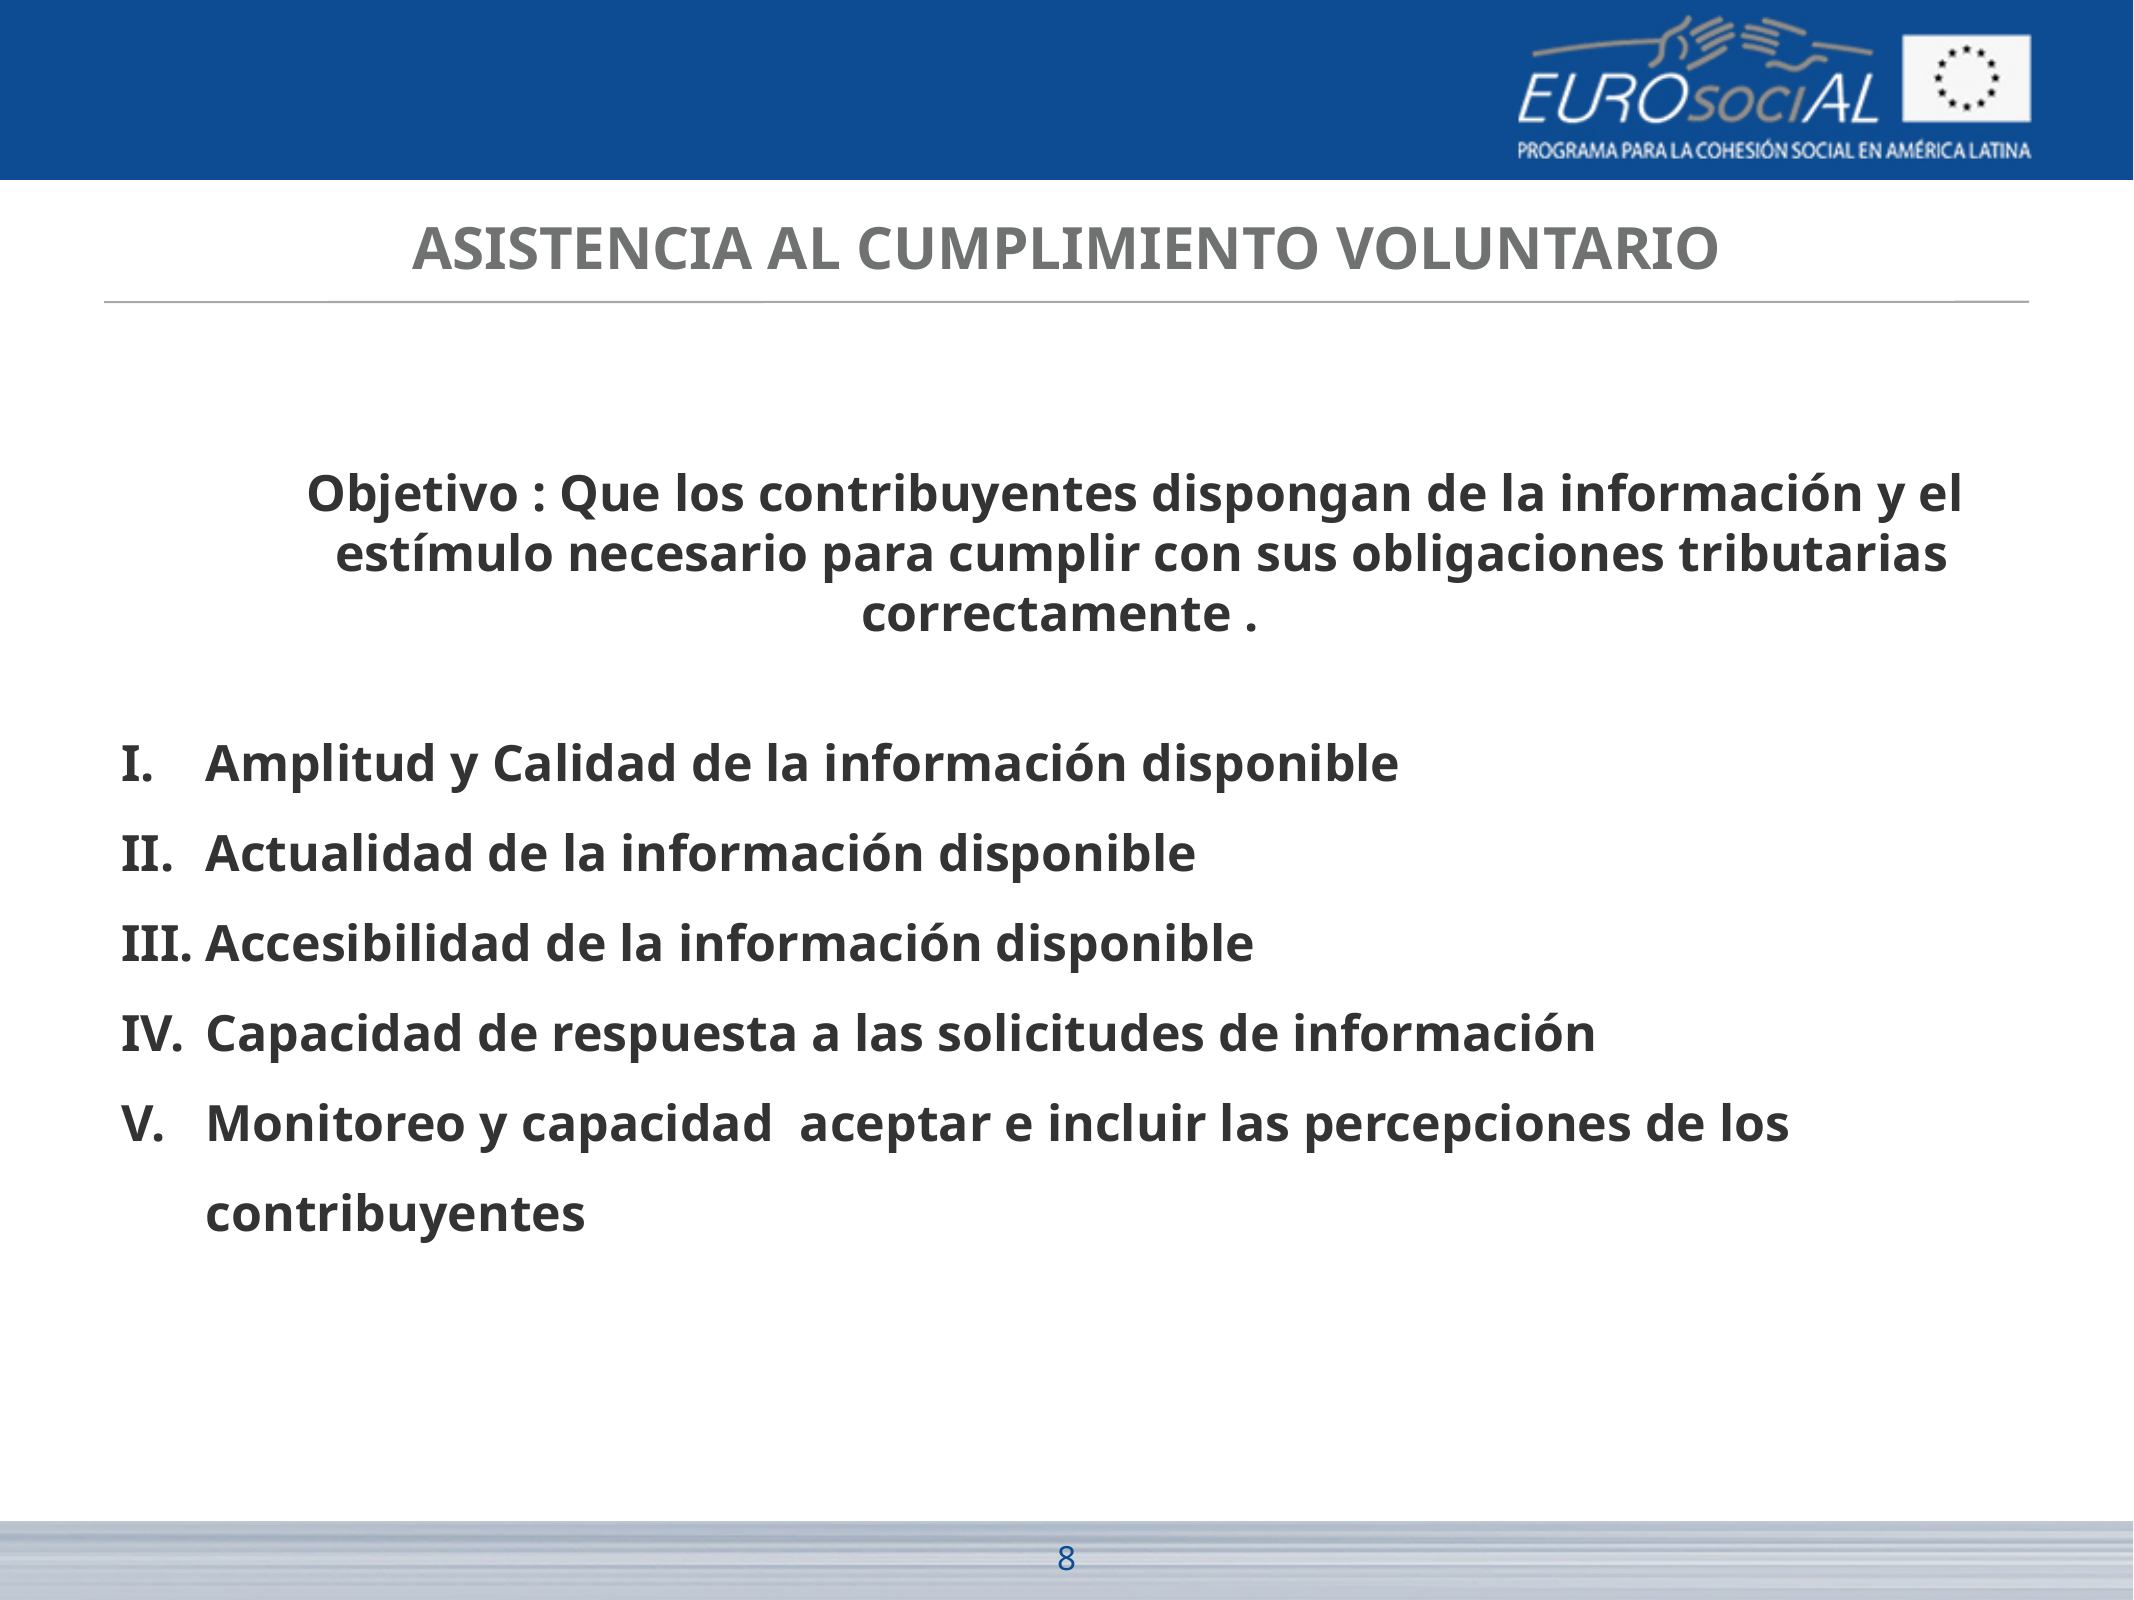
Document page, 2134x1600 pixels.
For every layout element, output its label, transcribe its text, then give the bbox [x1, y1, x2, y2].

picture [0, 1521, 2134, 1600]
slide_number 8 [1040, 1529, 1094, 1587]
list Objetivo : Que los contribuyentes dispongan de la información y el estímulo necesario para cumplir con sus obligaciones tributarias correctamente . Amplitud y Calidad de la información disponible Actualidad de la información disponible Accesibilidad de la información disponible Capacidad de respuesta a las solicitudes de información Monitoreo y capacidad aceptar e incluir las percepciones de los contribuyentes La cantidad de información disponible para los contribuyentes para explicar, en términos claros, lo que son sus obligaciones y derechos, respecto de cada impuesto. La información, en especial , la que está a disposición en los sitios web o en formatos o guías estándar, debe ser no solo amplia en su naturaleza, sino que también deben permitir a los contribuyentes obtener respuestas específicas a las preguntas que formulen (genéricos y específica ). Criterios de valoración – Toda la información necesaria está fácilmente disponible para los contribuyentes de explicar, de manera clara y simple, lo que son sus obligaciones y derechos para todos los impuestos principales. [106, 373, 2027, 1430]
picture [0, 0, 2134, 180]
title ASISTENCIA AL CUMPLIMIENTO VOLUNTARIO [106, 64, 2027, 331]
